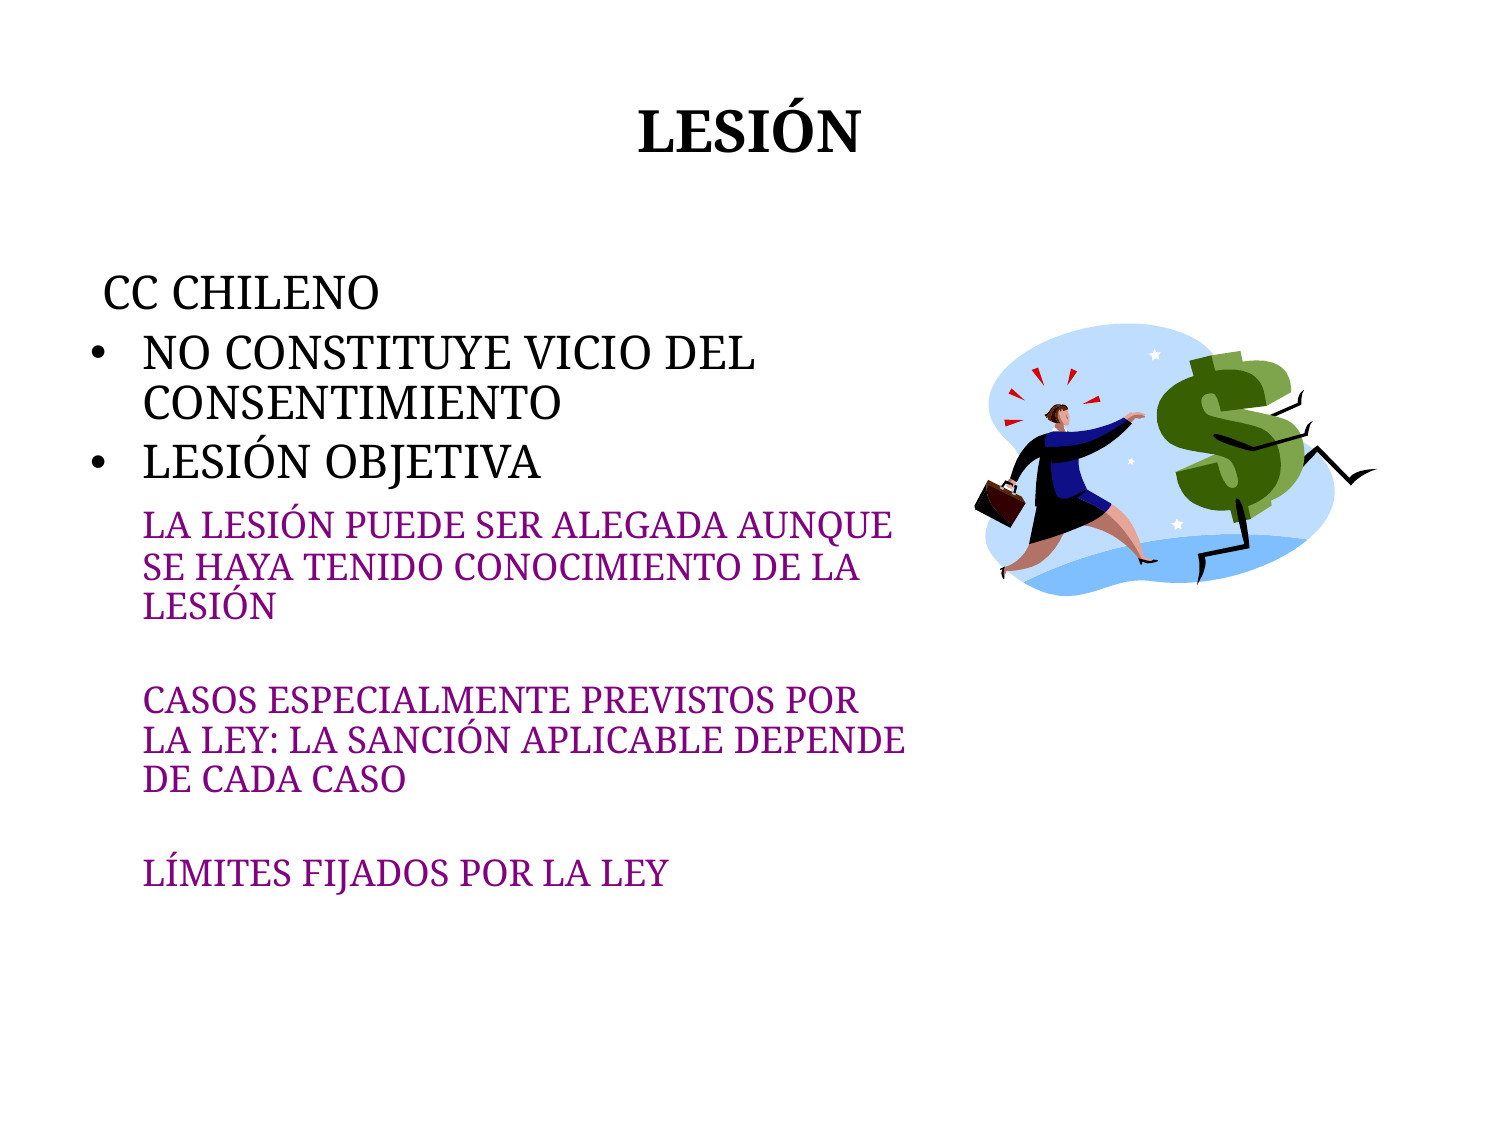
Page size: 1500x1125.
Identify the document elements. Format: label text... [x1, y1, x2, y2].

list CC CHILENO NO CONSTITUYE VICIO DEL CONSENTIMIENTO LESIÓN OBJETIVA LA LESIÓN PUEDE SER ALEGADA AUNQUE SE HAYA TENIDO CONOCIMIENTO DE LA LESIÓN CASOS ESPECIALMENTE PREVISTOS POR LA LEY: LA SANCIÓN APLICABLE DEPENDE DE CADA CASO LÍMITES FIJADOS POR LA LEY [75, 262, 928, 1005]
title LESIÓN [75, 45, 1425, 213]
picture [974, 322, 1378, 599]
